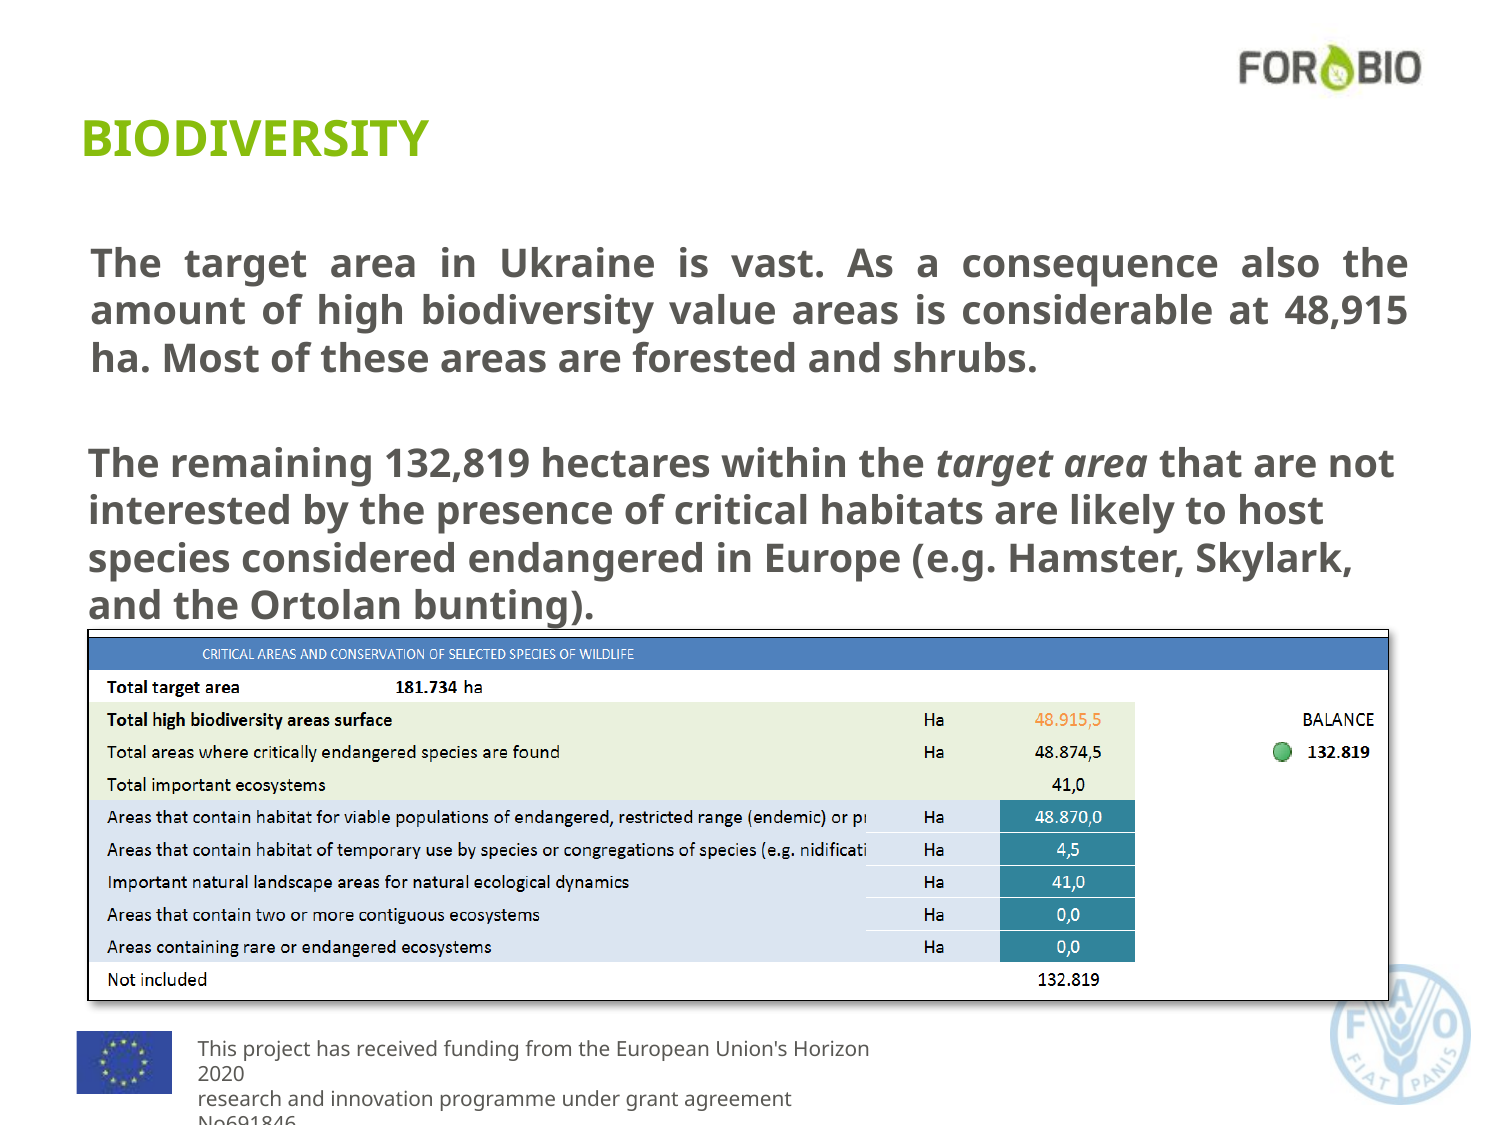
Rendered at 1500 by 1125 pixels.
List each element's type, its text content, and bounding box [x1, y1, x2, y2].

picture [1187, 23, 1473, 114]
picture [76, 1031, 172, 1094]
text_box The target area in Ukraine is vast. As a consequence also the amount of high biodiversity value areas is considerable at 48,915 ha. Most of these areas are forested and shrubs. [74, 230, 1425, 445]
title BIODIVERSITY [64, 42, 1235, 231]
picture [88, 629, 1471, 1105]
text_box The remaining 132,819 hectares within the target area that are not interested by the presence of critical habitats are likely to host species considered endangered in Europe (e.g. Hamster, Skylark, and the Ortolan bunting). [72, 430, 1423, 645]
